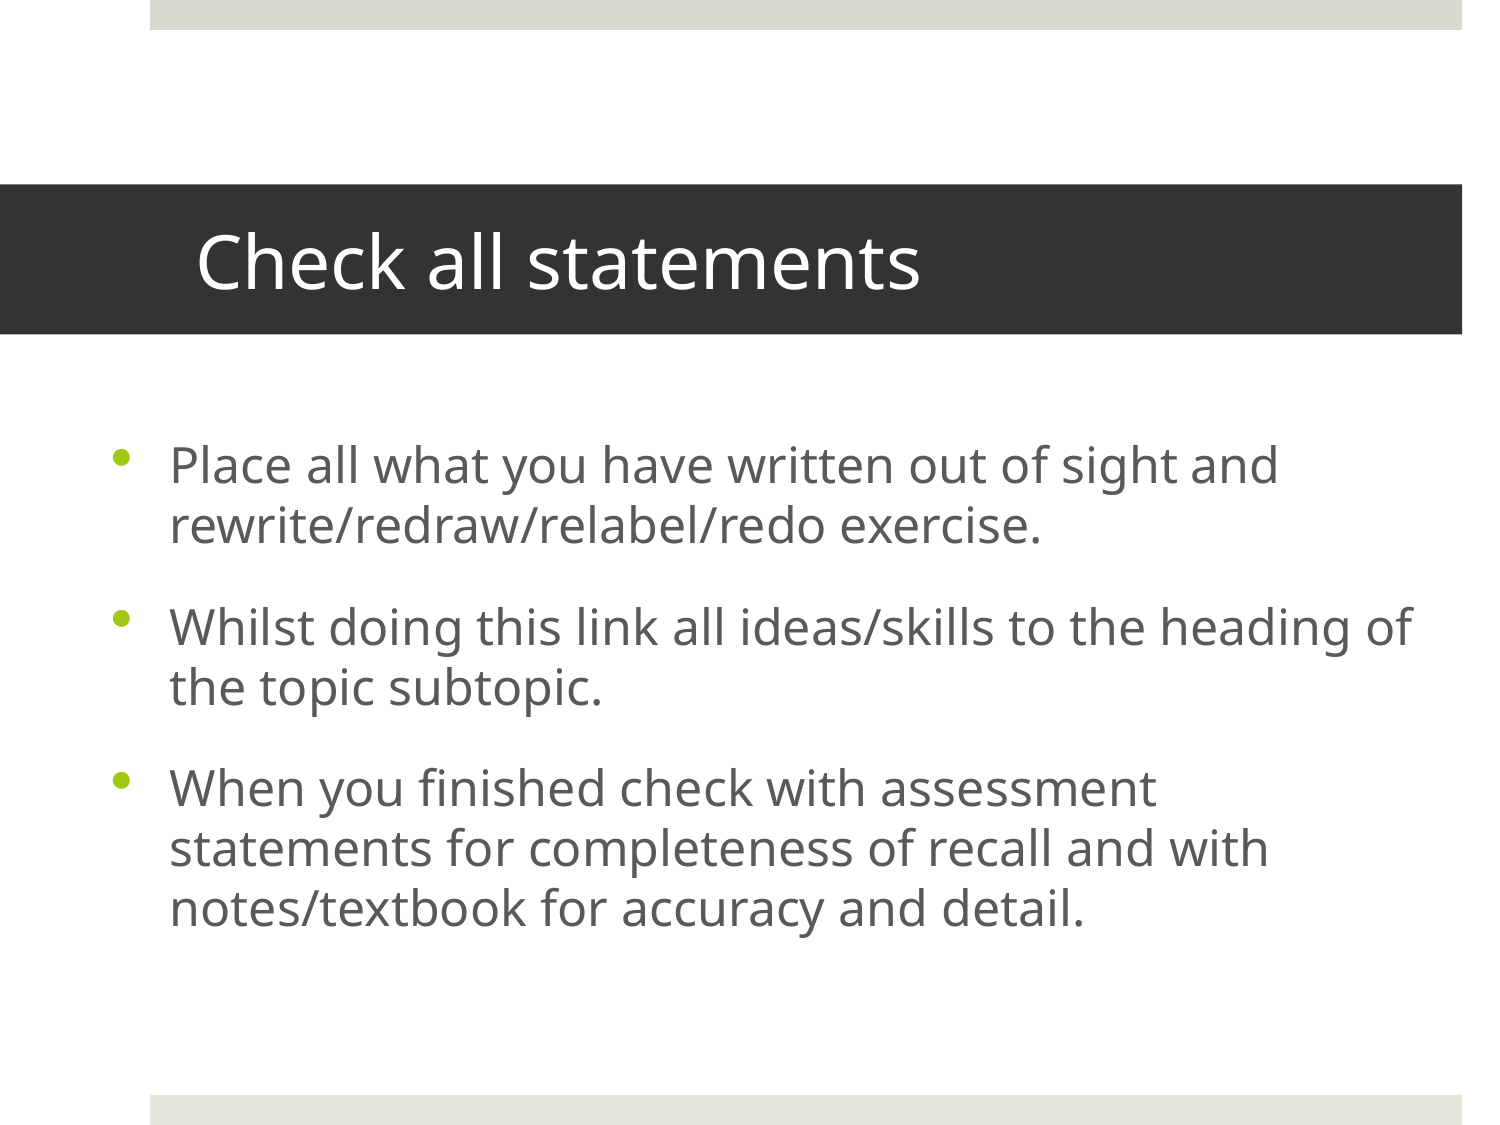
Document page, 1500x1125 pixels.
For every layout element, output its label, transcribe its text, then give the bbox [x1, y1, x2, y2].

title Check all statements [0, 184, 1463, 335]
list Place all what you have written out of sight and rewrite/redraw/relabel/redo exercise. Whilst doing this link all ideas/skills to the heading of the topic subtopic. When you finished check with assessment statements for completeness of recall and with notes/textbook for accuracy and detail. [98, 425, 1432, 1028]
